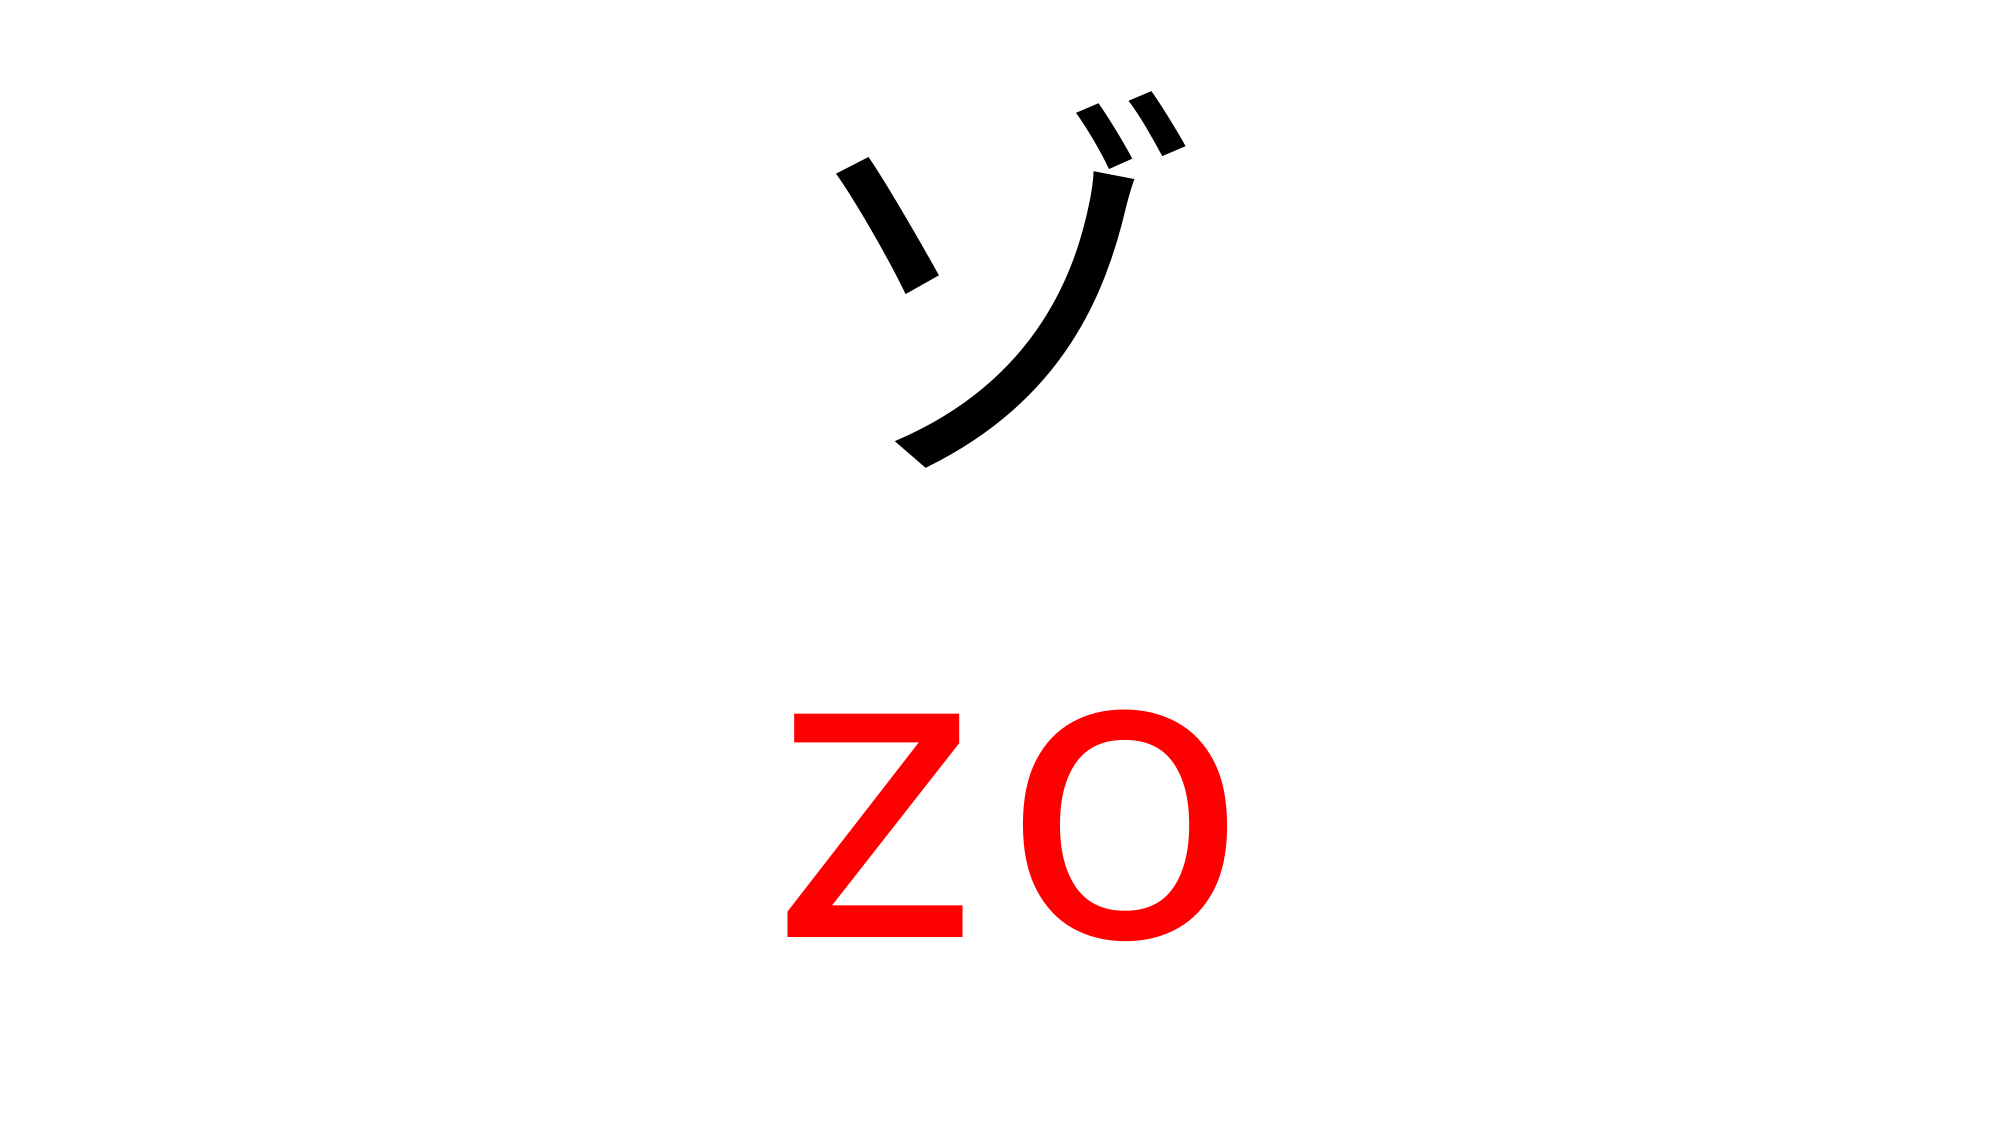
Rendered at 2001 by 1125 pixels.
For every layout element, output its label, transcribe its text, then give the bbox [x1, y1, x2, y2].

text_box zo [249, 562, 1750, 1036]
title ゾ [249, 71, 1750, 545]
